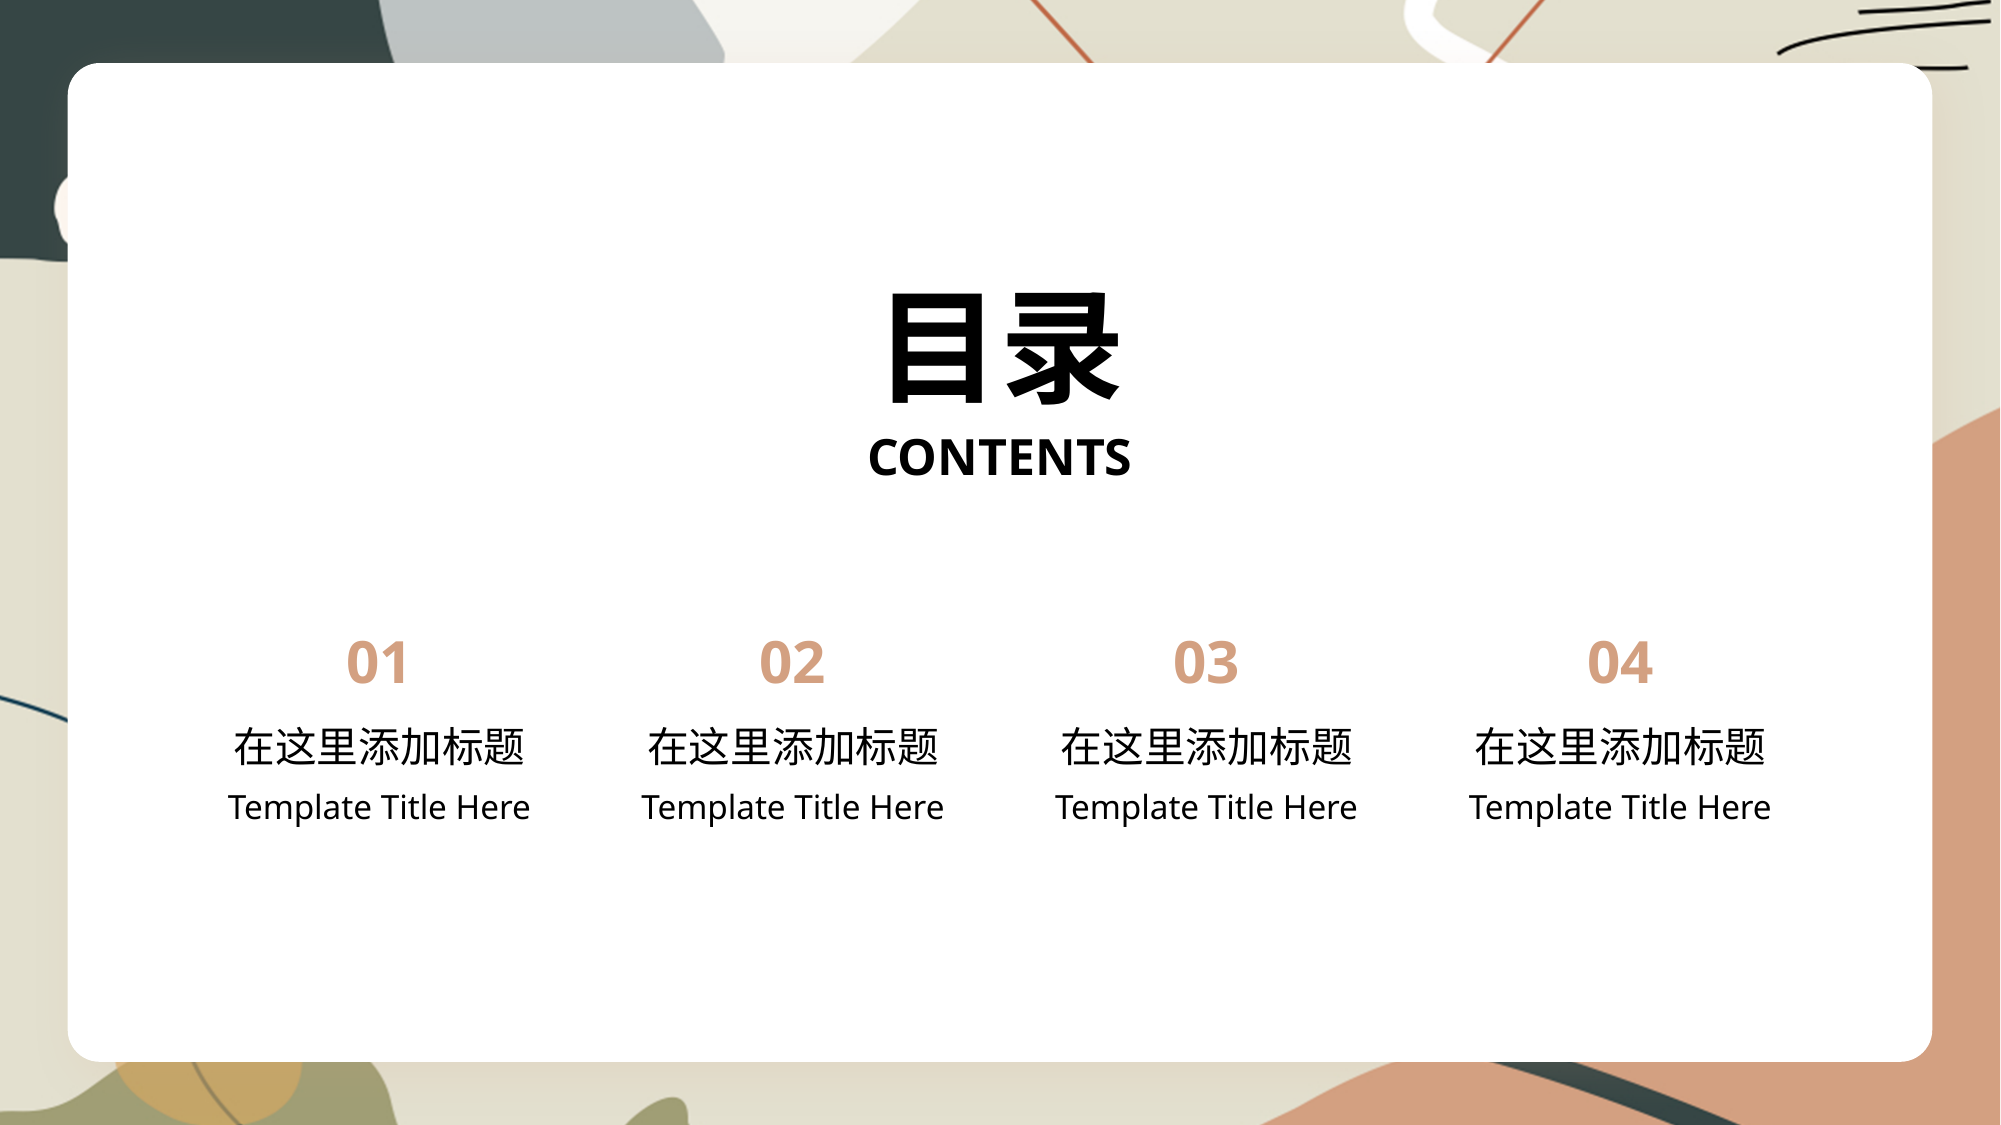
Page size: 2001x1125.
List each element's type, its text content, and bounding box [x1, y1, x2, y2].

text_box 目录 [860, 261, 1140, 417]
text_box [1036, 618, 1377, 835]
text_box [1450, 618, 1791, 835]
picture [0, 0, 2001, 1125]
text_box CONTENTS [852, 417, 1148, 493]
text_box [622, 618, 964, 835]
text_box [209, 618, 550, 835]
